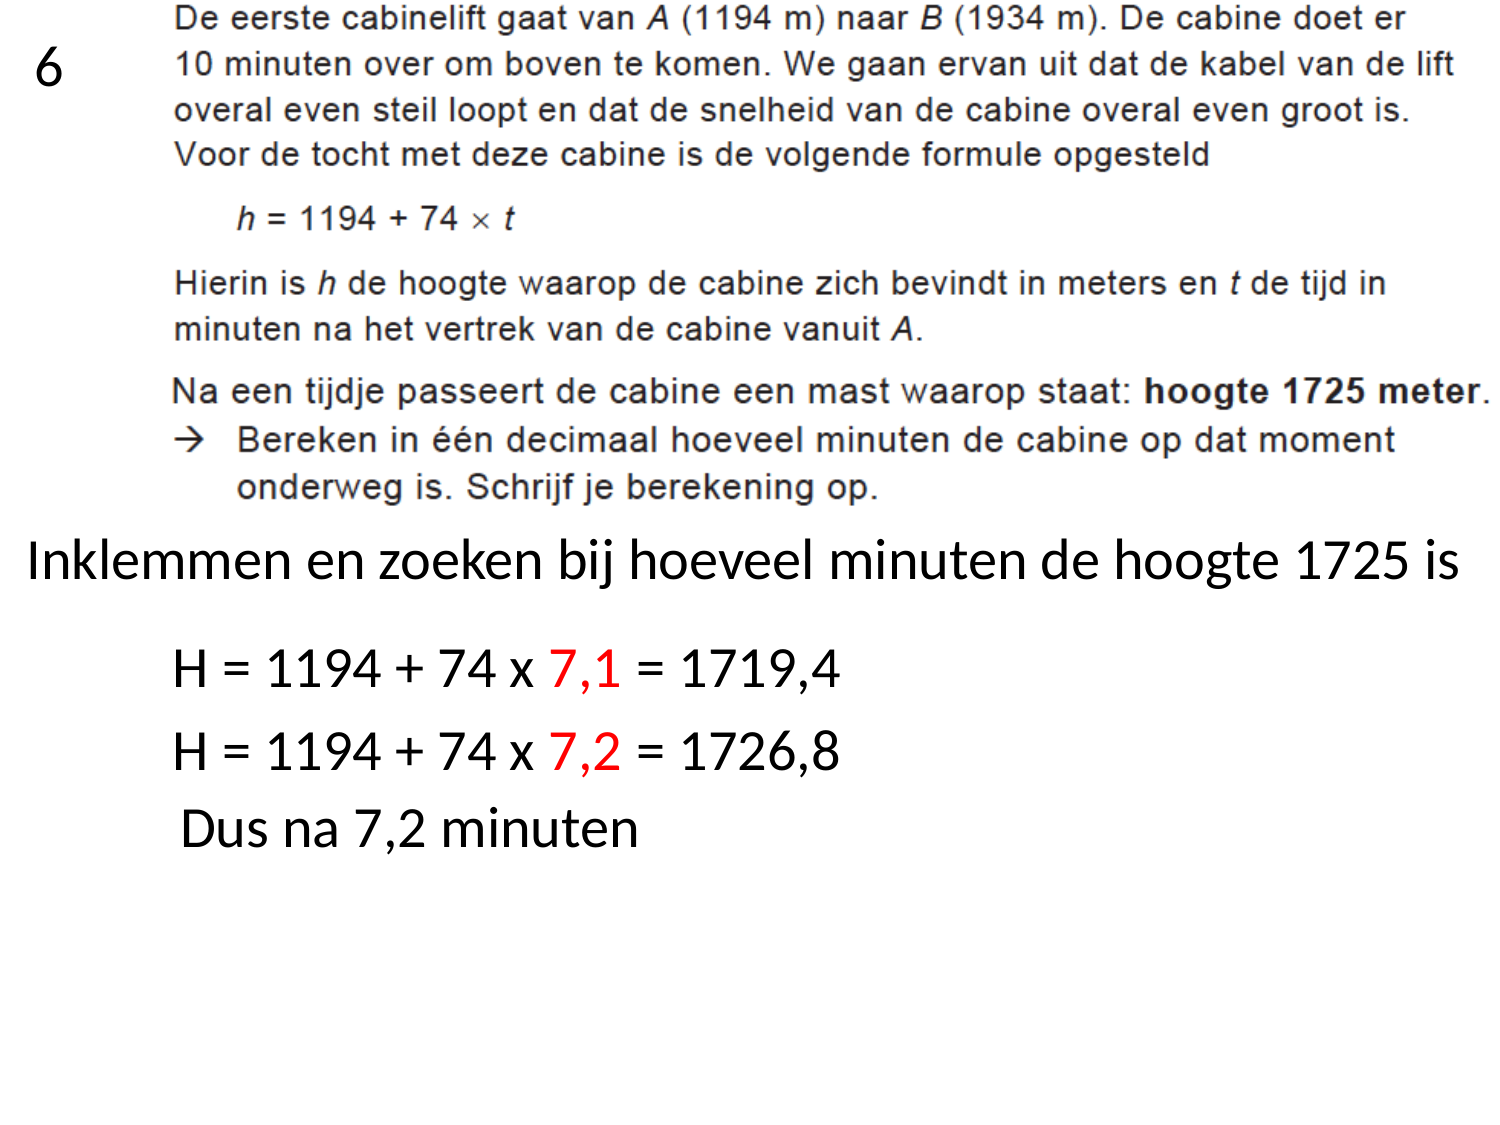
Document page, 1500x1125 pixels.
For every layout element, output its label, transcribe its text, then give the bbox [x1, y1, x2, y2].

picture [0, 0, 1500, 346]
text_box = 1726,8 [621, 705, 856, 790]
text_box = 1719,4 [621, 621, 856, 705]
text_box Inklemmen en zoeken bij hoeveel minuten de hoogte 1725 is [11, 514, 1477, 599]
text_box H = 1194 + 74 x 7,1 [157, 621, 621, 705]
picture [137, 363, 1500, 515]
text_box Dus na 7,2 minuten [165, 781, 655, 867]
text_box H = 1194 + 74 x 7,2 [157, 705, 621, 790]
